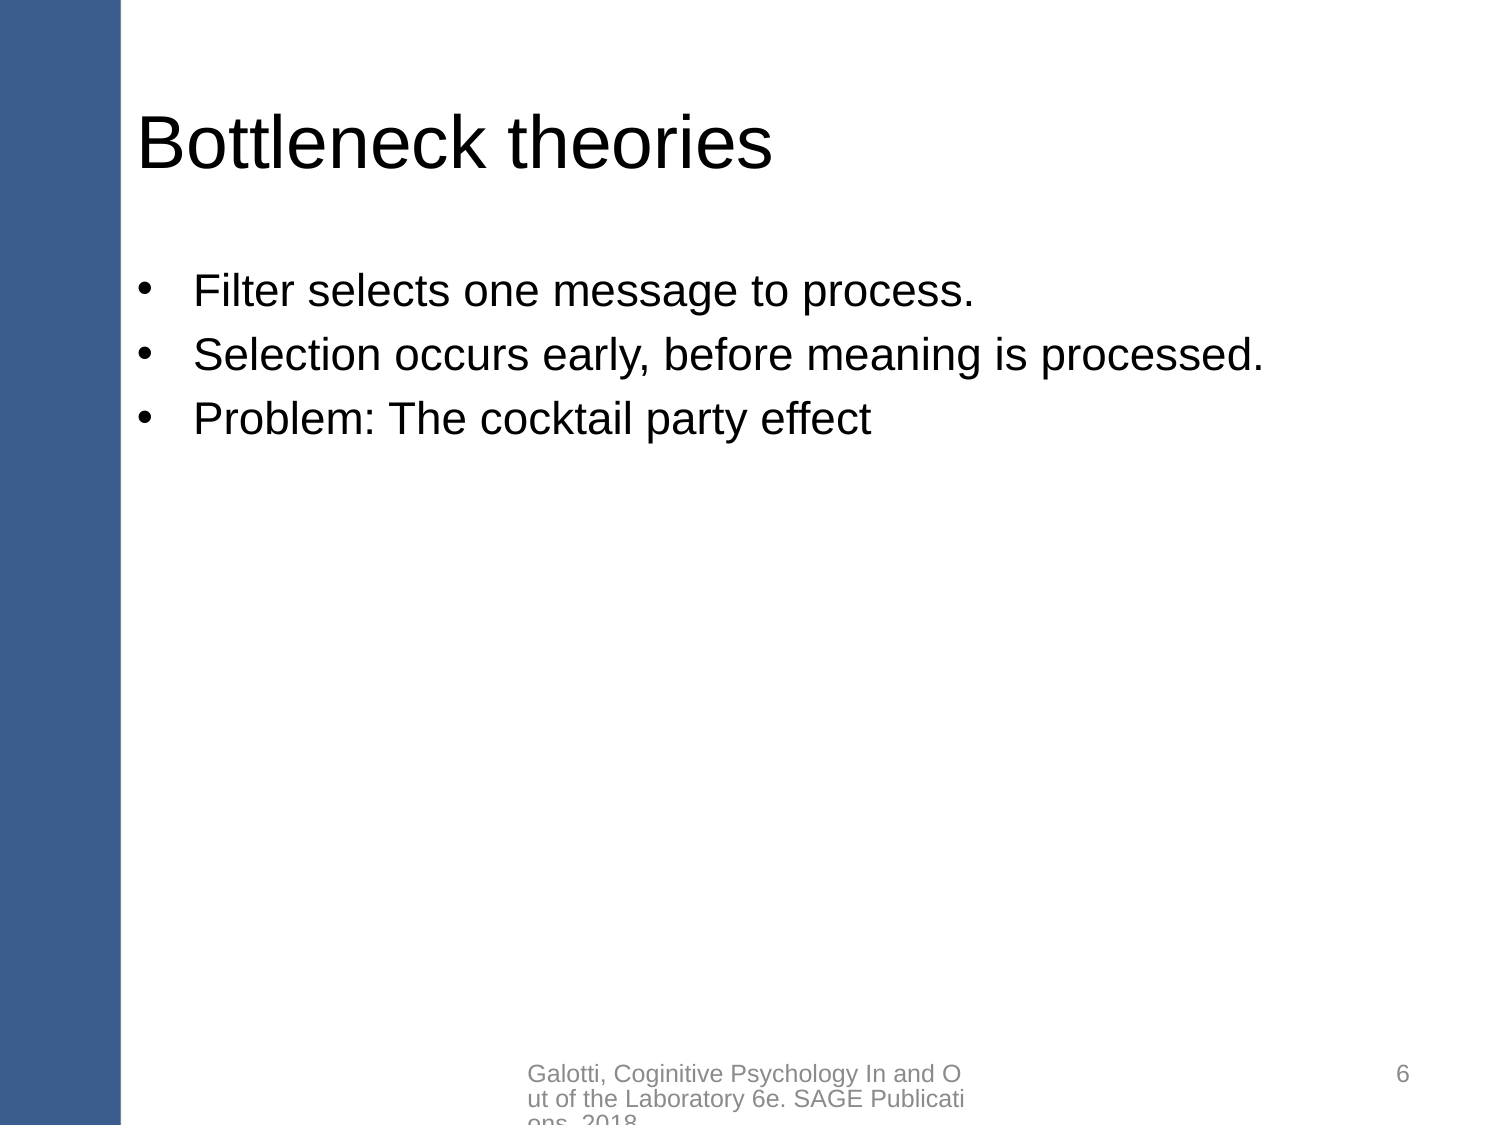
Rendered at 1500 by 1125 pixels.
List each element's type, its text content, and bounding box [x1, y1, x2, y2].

picture [0, 0, 1500, 1125]
slide_number 6 [1074, 1042, 1425, 1103]
list Filter selects one message to process. Selection occurs early, before meaning is processed. Problem: The cocktail party effect [121, 253, 1472, 996]
title Bottleneck theories [121, 45, 1472, 233]
footer Galotti, Coginitive Psychology In and Out of the Laboratory 6e. SAGE Publications, 2018. [512, 1042, 988, 1103]
